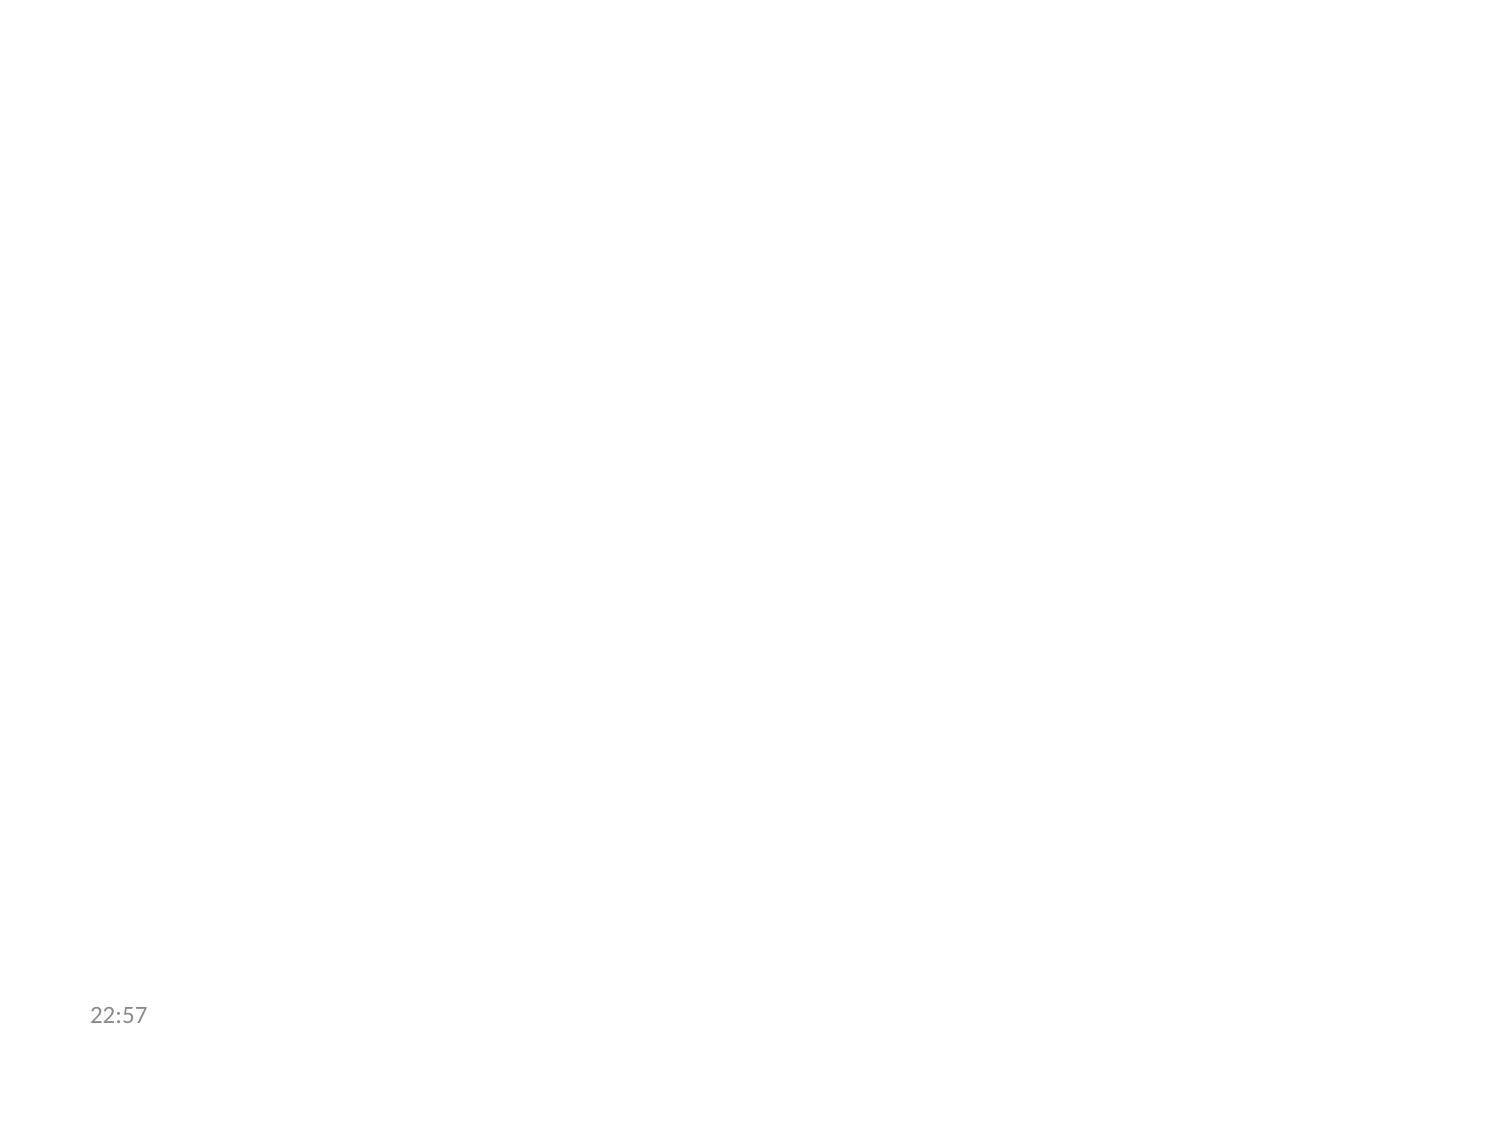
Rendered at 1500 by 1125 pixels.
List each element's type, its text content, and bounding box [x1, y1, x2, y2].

text_box 15:35 [75, 983, 425, 1044]
